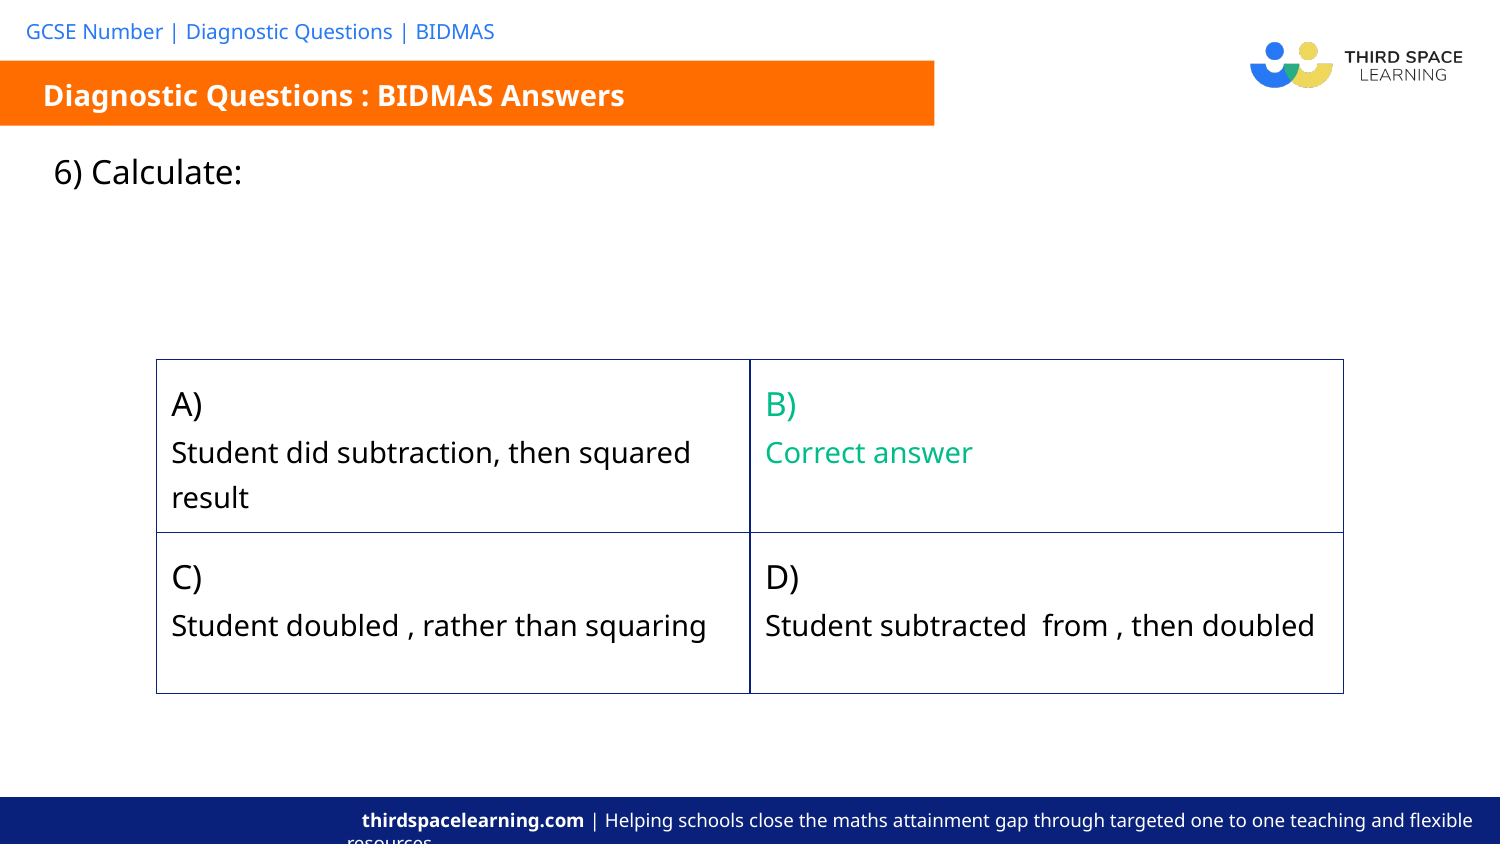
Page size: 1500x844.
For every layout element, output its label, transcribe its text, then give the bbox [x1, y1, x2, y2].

picture [1250, 33, 1465, 99]
text_box Diagnostic Questions : BIDMAS Answers [27, 61, 850, 127]
